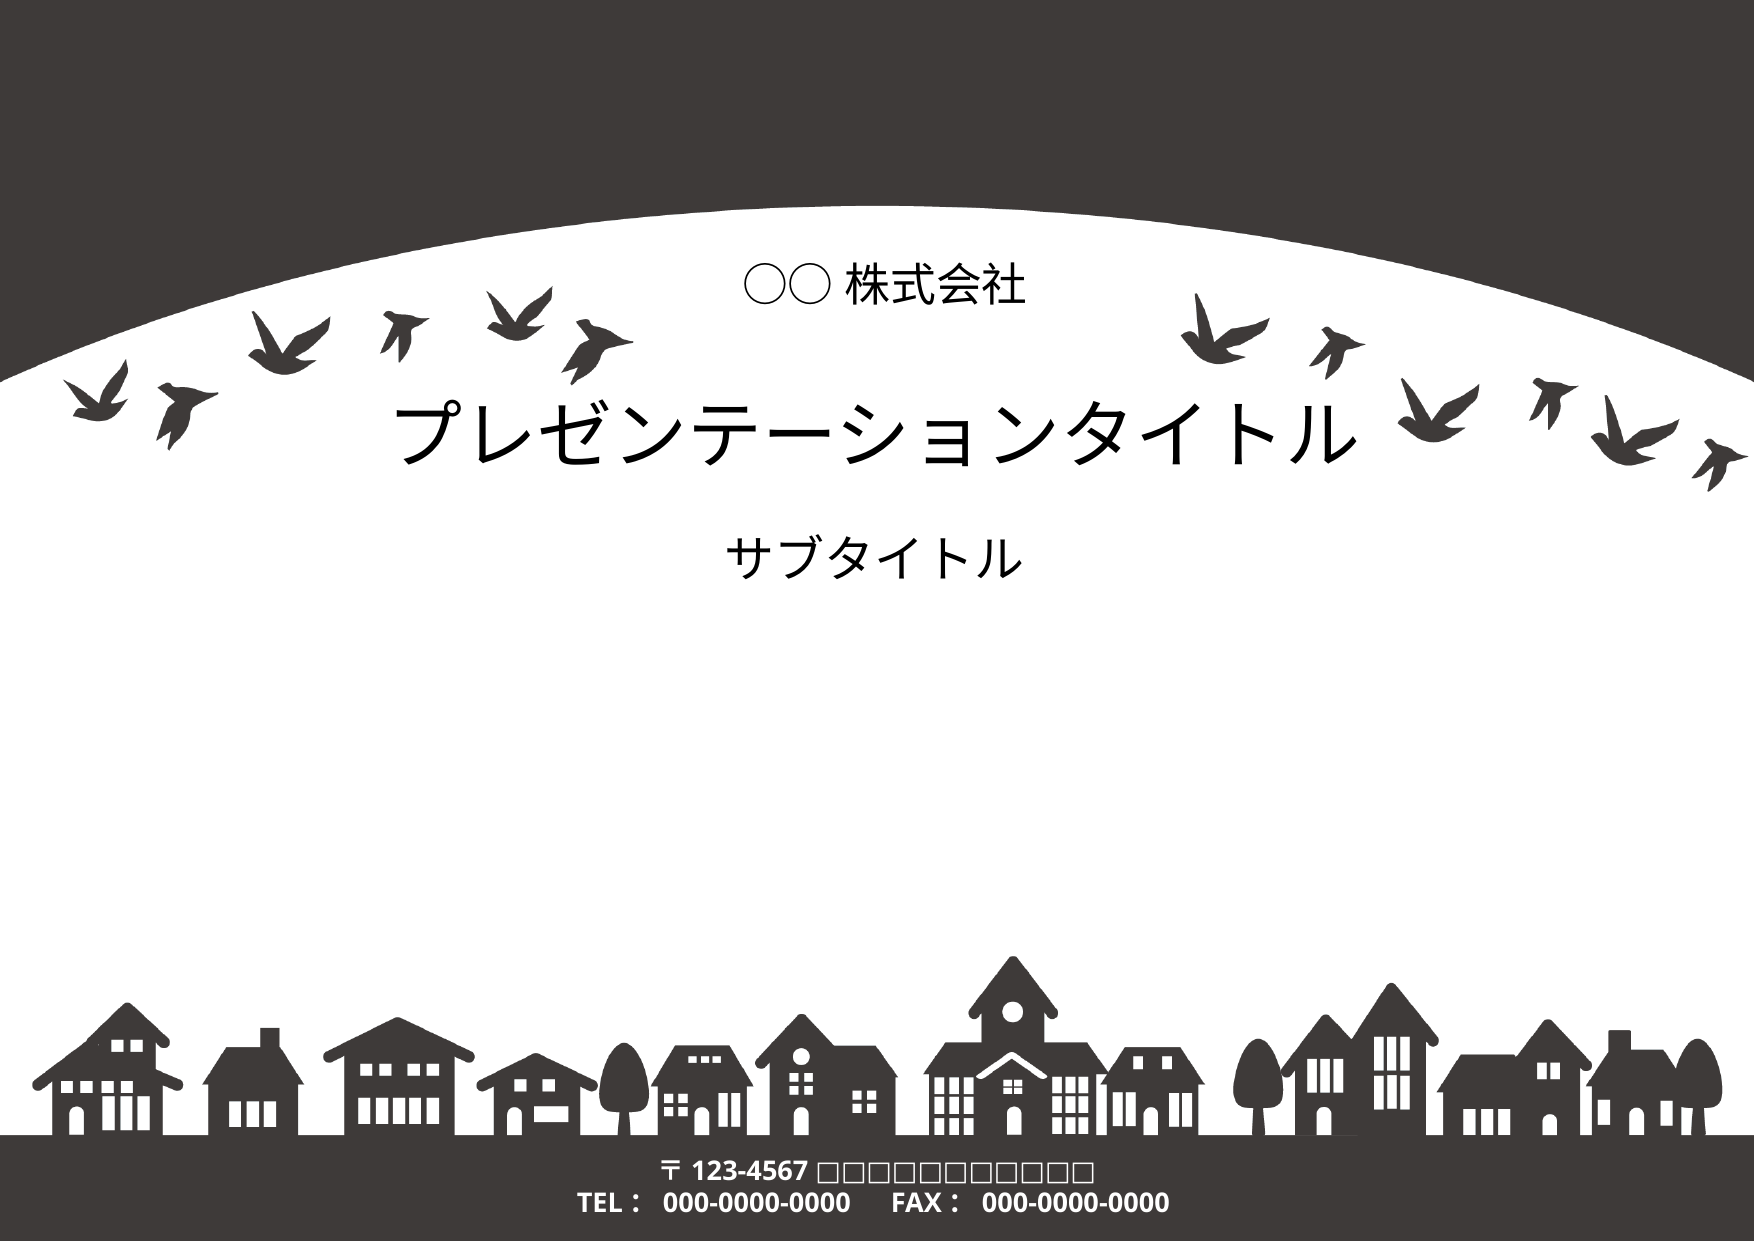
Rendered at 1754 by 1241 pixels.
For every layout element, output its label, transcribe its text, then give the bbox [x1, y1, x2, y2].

text_box サブタイトル [260, 519, 1488, 614]
text_box ○○株式会社 [711, 248, 1043, 318]
text_box プレゼンテーションタイトル [254, 299, 1494, 567]
picture [0, 0, 1754, 1241]
text_box 〒123-4567 □□□□□□□□□□□ TEL：000-0000-0000 FAX：000-0000-0000 [554, 1145, 1200, 1226]
